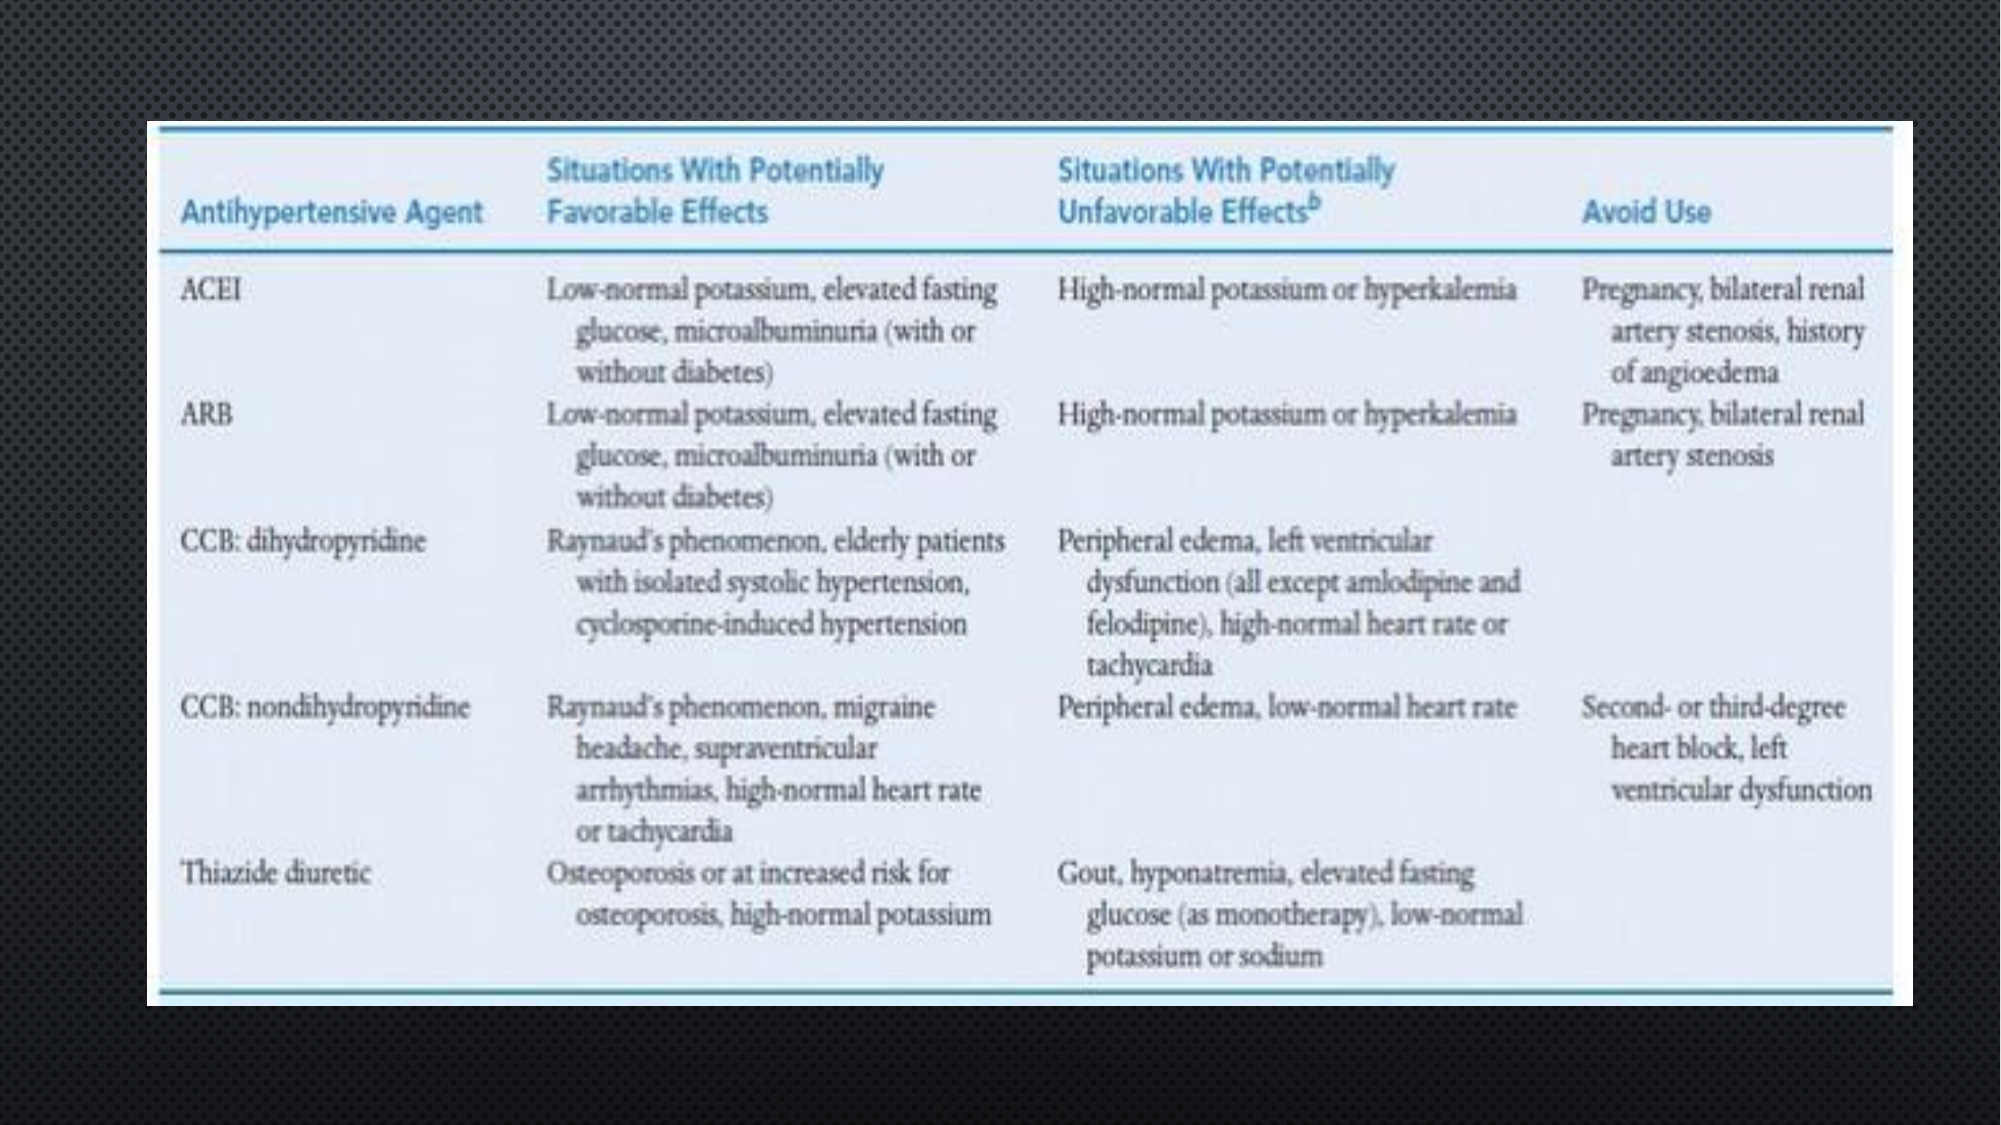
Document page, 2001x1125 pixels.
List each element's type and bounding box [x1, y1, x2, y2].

picture [147, 121, 1913, 1006]
